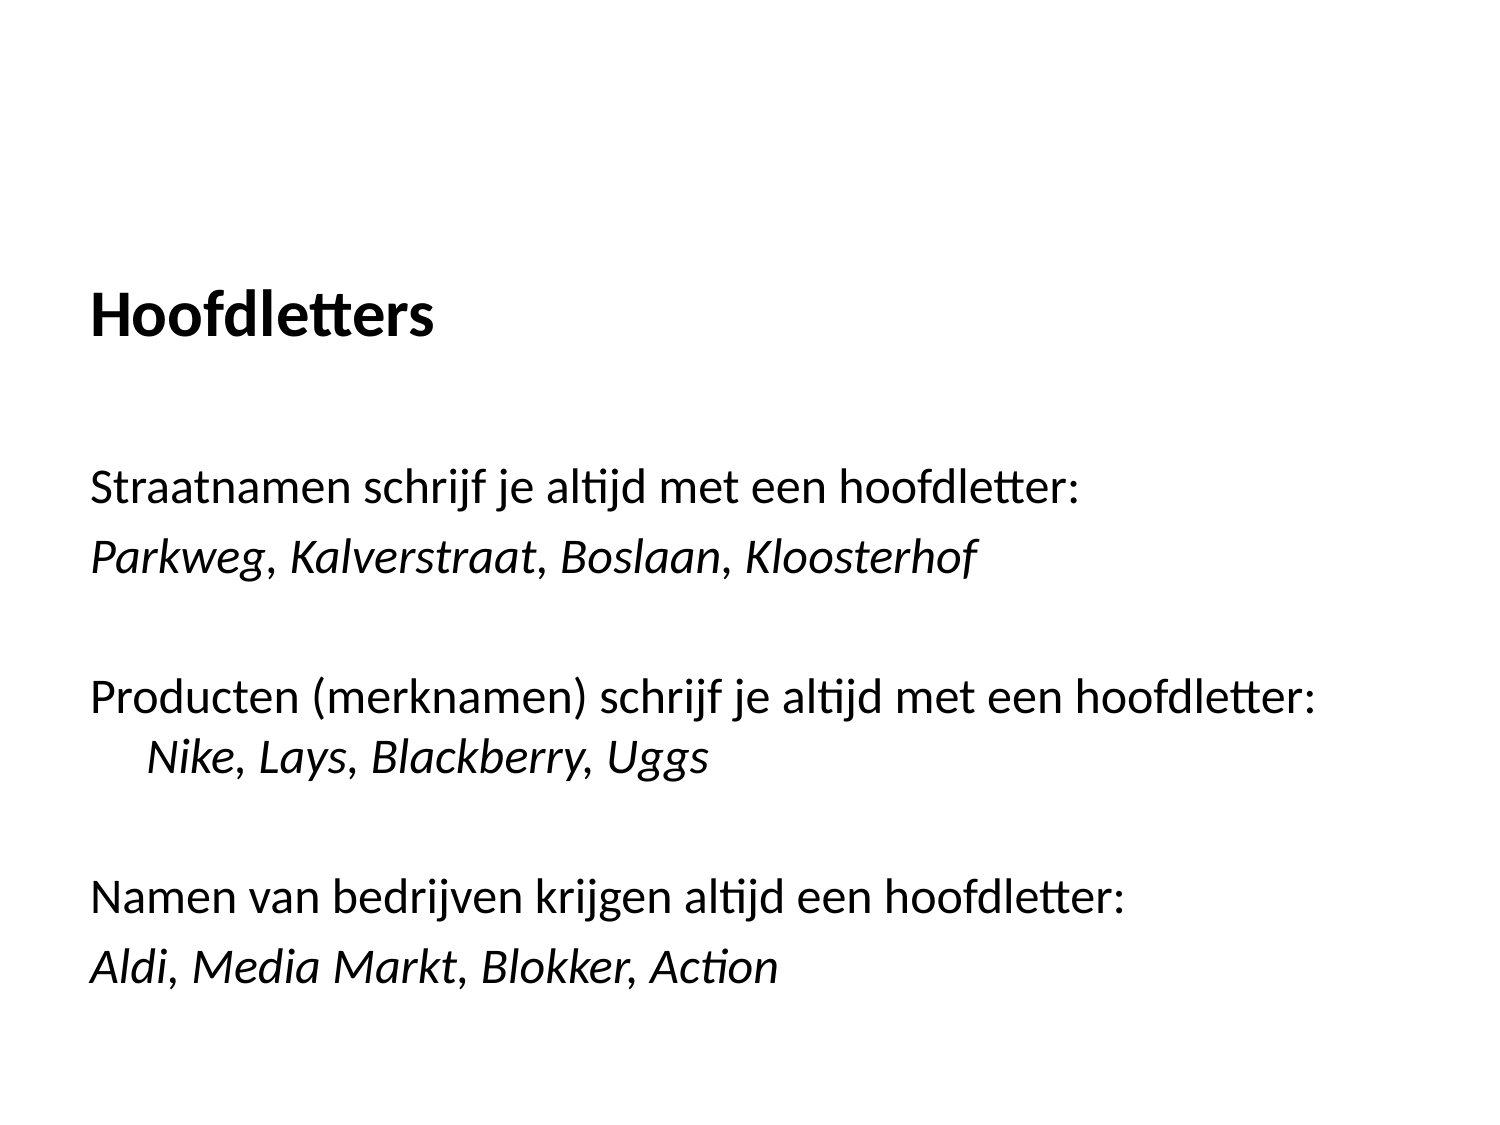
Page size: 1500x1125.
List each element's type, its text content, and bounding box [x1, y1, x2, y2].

list Hoofdletters Straatnamen schrijf je altijd met een hoofdletter: Parkweg, Kalverstraat, Boslaan, Kloosterhof Producten (merknamen) schrijf je altijd met een hoofdletter: Nike, Lays, Blackberry, Uggs Namen van bedrijven krijgen altijd een hoofdletter: Aldi, Media Markt, Blokker, Action [75, 262, 1425, 1005]
